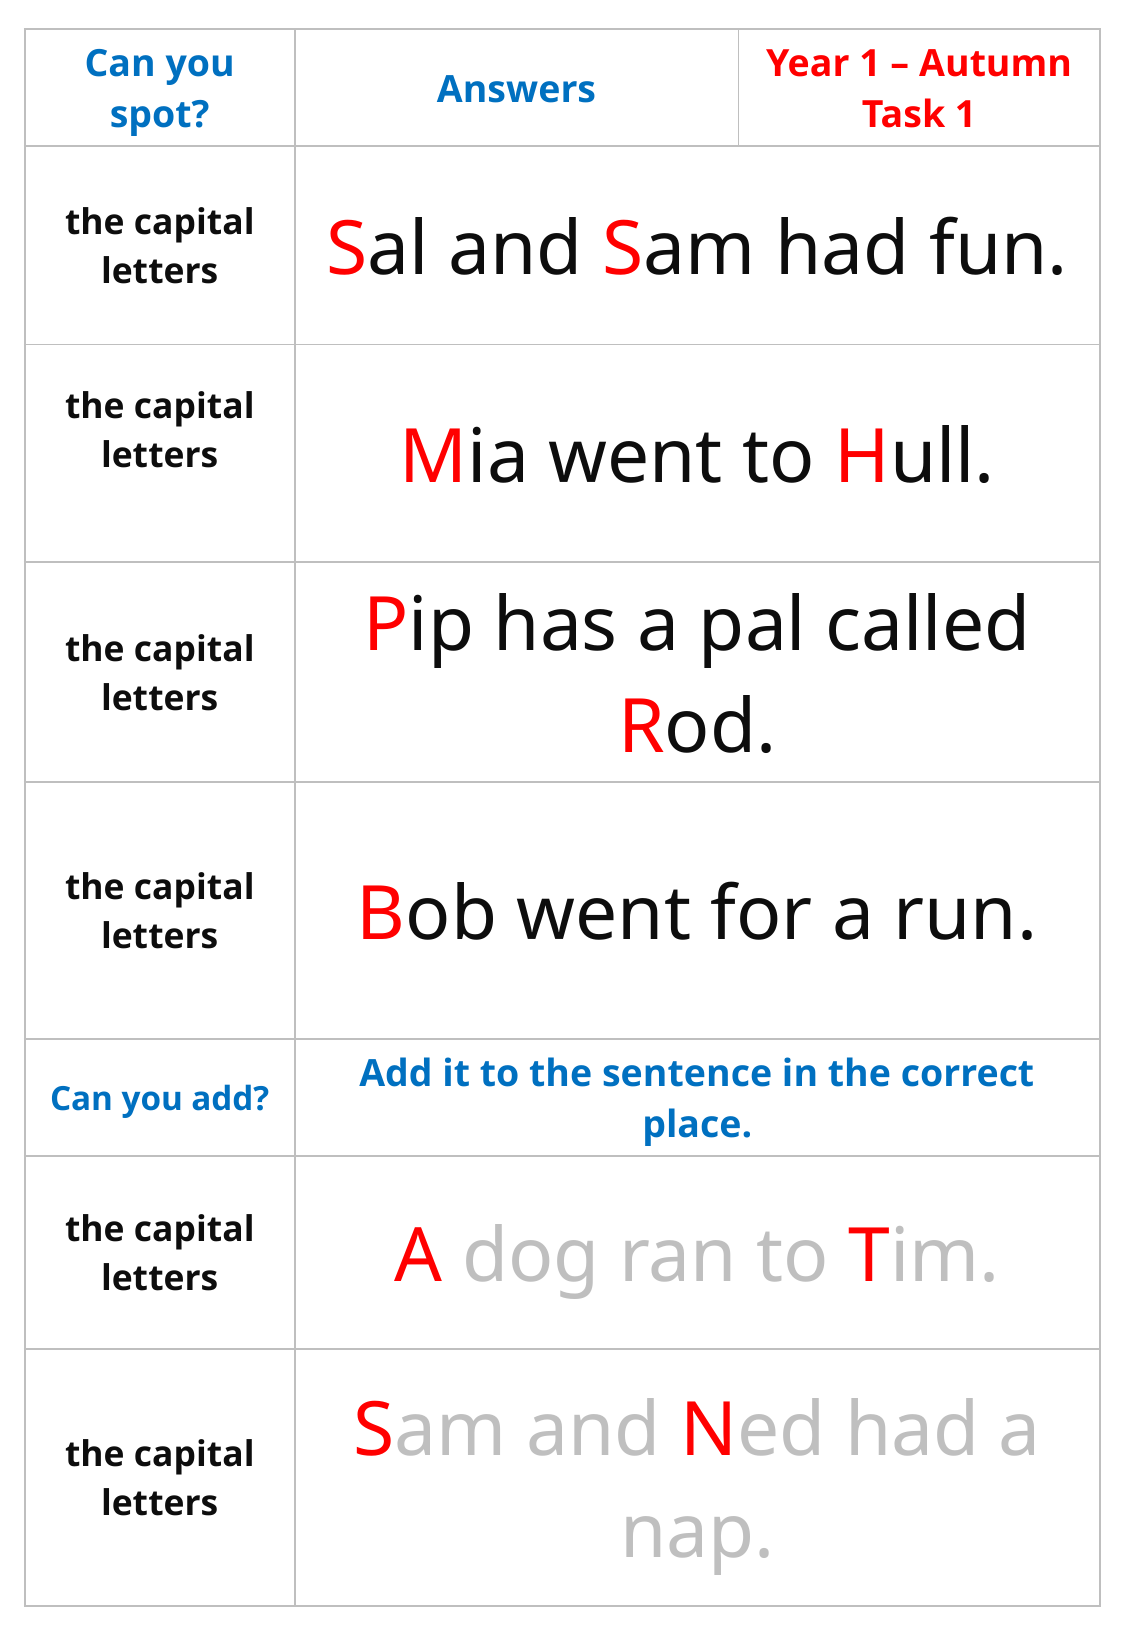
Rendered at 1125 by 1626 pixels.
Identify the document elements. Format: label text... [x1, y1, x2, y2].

table_header Can you spot? [26, 30, 294, 145]
table_cell the capital letters [26, 1157, 294, 1348]
table_cell the capital letters [26, 1350, 294, 1605]
table_cell A dog ran to Tim. [296, 1157, 1099, 1348]
table_cell Can you add? [26, 1040, 294, 1155]
table_header Year 1 – Autumn Task 1 [739, 30, 1099, 145]
table_header Answers [296, 30, 738, 145]
table_cell Pip has a pal called Rod. [296, 563, 1099, 781]
table_cell the capital letters [26, 783, 294, 1038]
table_cell Bob went for a run. [296, 783, 1099, 1038]
table_cell Add it to the sentence in the correct place. [296, 1040, 1099, 1155]
table_cell the capital letters [26, 345, 294, 561]
table_cell the capital letters [26, 563, 294, 781]
table_cell Sal and Sam had fun. [296, 147, 1099, 344]
table_cell Mia went to Hull. [296, 345, 1099, 561]
table_cell the capital letters [26, 147, 294, 344]
table_cell Sam and Ned had a nap. [296, 1350, 1099, 1605]
